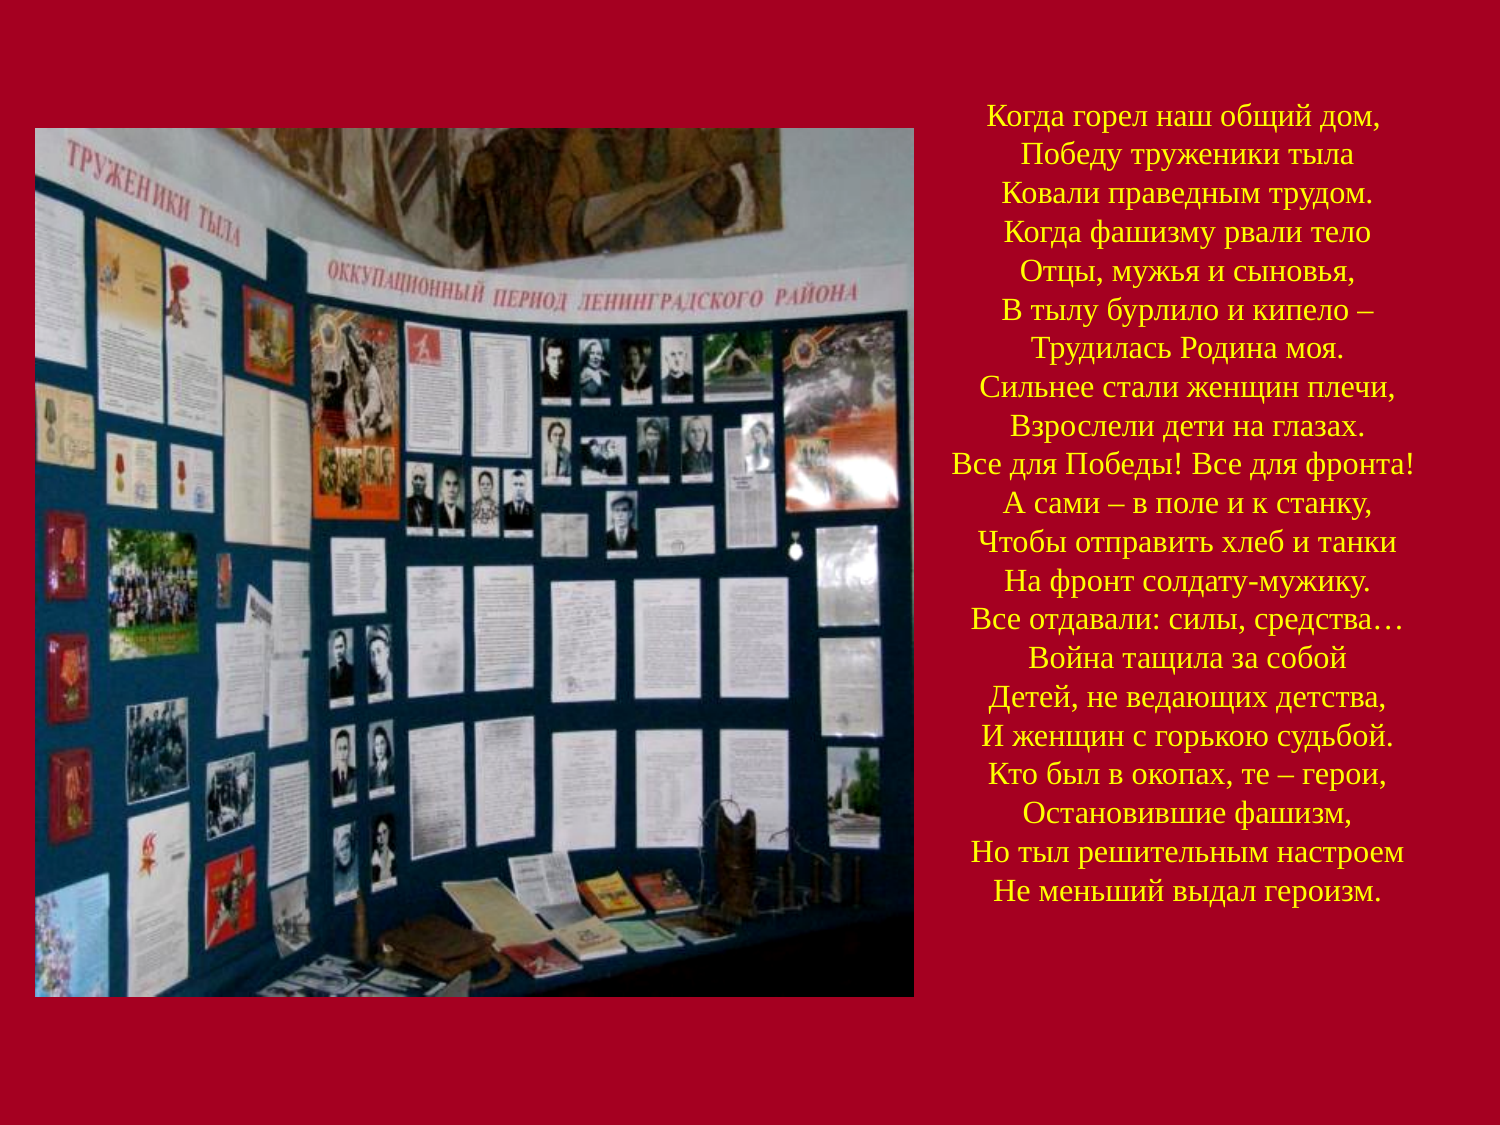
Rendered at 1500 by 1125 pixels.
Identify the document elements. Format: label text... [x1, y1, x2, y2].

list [34, 128, 915, 998]
text_box Когда горел наш общий дом, Победу труженики тыла Ковали праведным трудом. Когда фашизму рвали тело Отцы, мужья и сыновья, В тылу бурлило и кипело – Трудилась Родина моя. Сильнее стали женщин плечи, Взрослели дети на глазах. Все для Победы! Все для фронта! А сами – в поле и к станку, Чтобы отправить хлеб и танки На фронт солдату-мужику. Все отдавали: силы, средства… Война тащила за собой Детей, не ведающих детства, И женщин с горькою судьбой. Кто был в окопах, те – герои, Остановившие фашизм, Но тыл решительным настроем Не меньший выдал героизм. [925, 86, 1442, 954]
